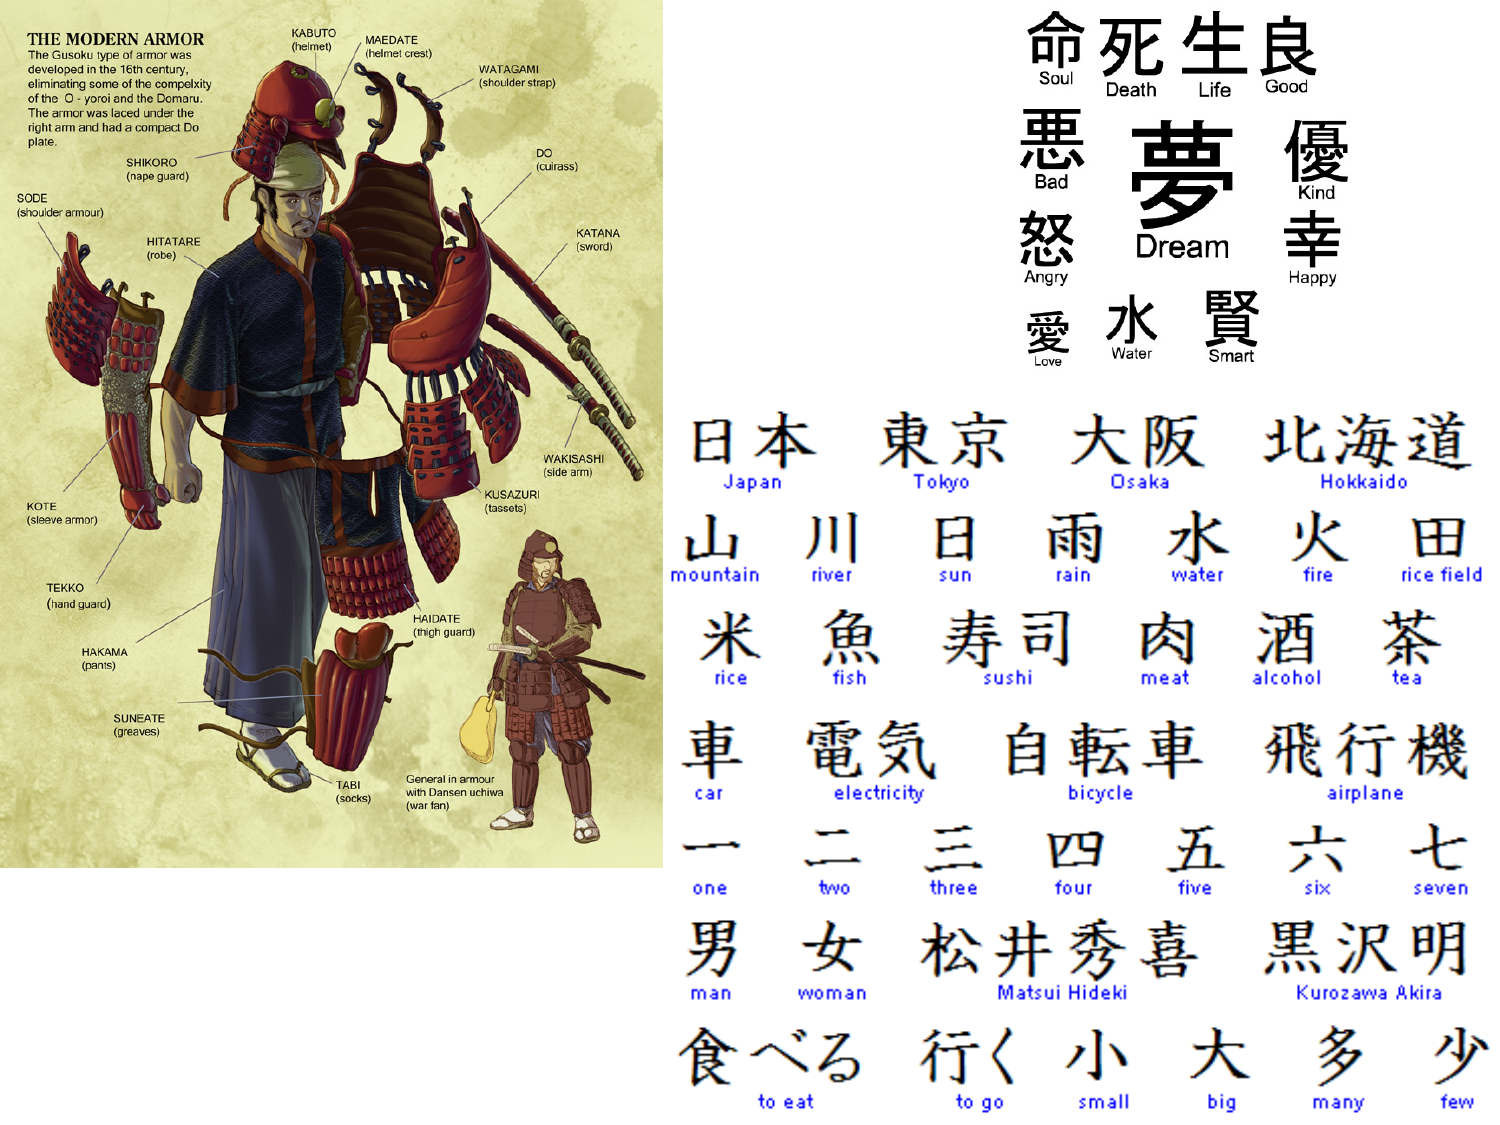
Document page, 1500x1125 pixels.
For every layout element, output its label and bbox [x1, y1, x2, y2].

picture [669, 405, 1500, 1125]
picture [987, 0, 1388, 401]
picture [0, 0, 663, 868]
